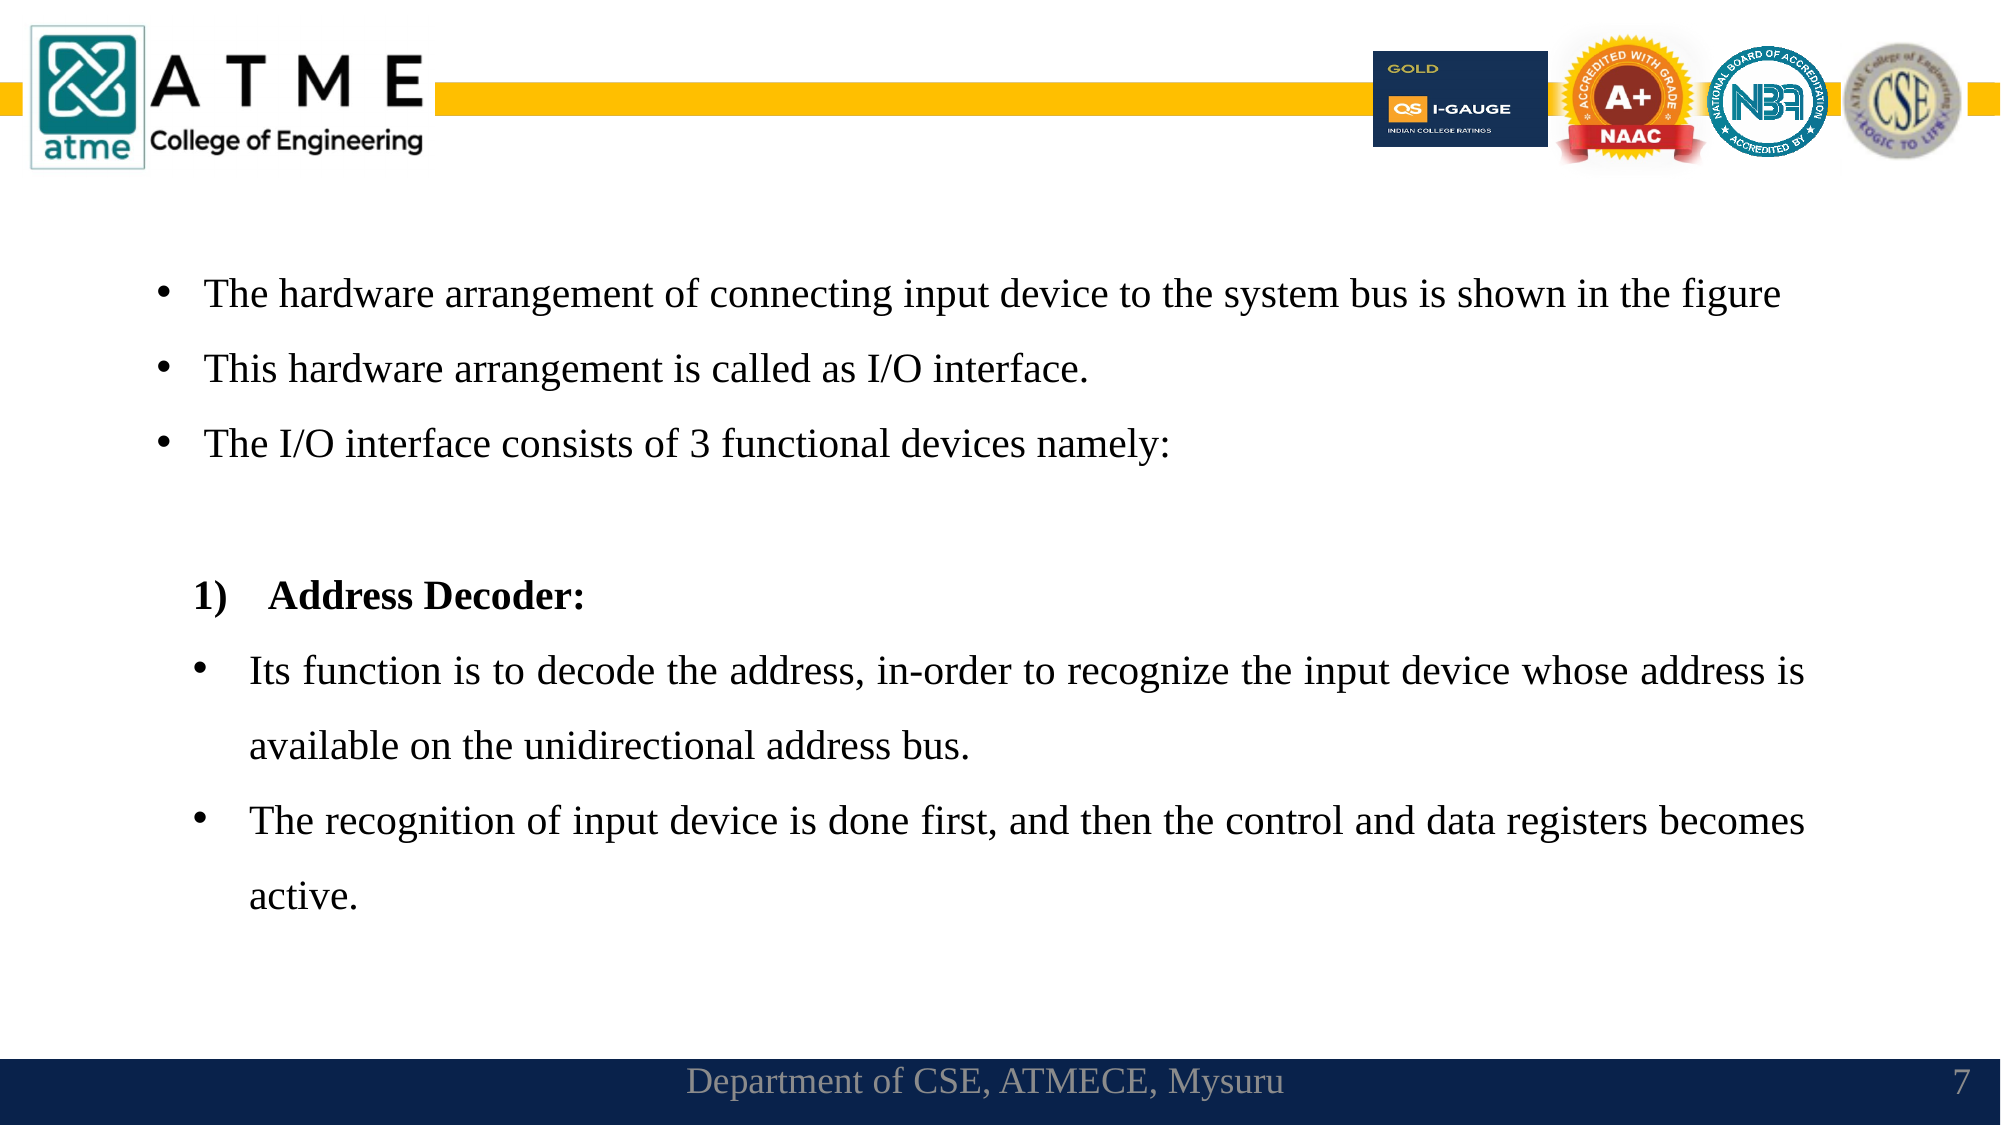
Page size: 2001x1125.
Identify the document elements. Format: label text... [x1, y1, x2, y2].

text_box The hardware arrangement of connecting input device to the system bus is shown in the figure This hardware arrangement is called as I/O interface. The I/O interface consists of 3 functional devices namely: [141, 233, 1830, 474]
picture [22, 15, 435, 178]
footer Department of CSE, ATMECE, Mysuru [501, 1056, 1470, 1102]
text_box Address Decoder: Its function is to decode the address, in-order to recognize the input device whose address is available on the unidirectional address bus. The recognition of input device is done first, and then the control and data registers becomes active. [178, 535, 1822, 925]
picture [1373, 20, 1828, 180]
picture [1840, 26, 1968, 176]
picture [0, 1059, 2001, 1125]
slide_number 7 [1511, 1057, 1972, 1103]
